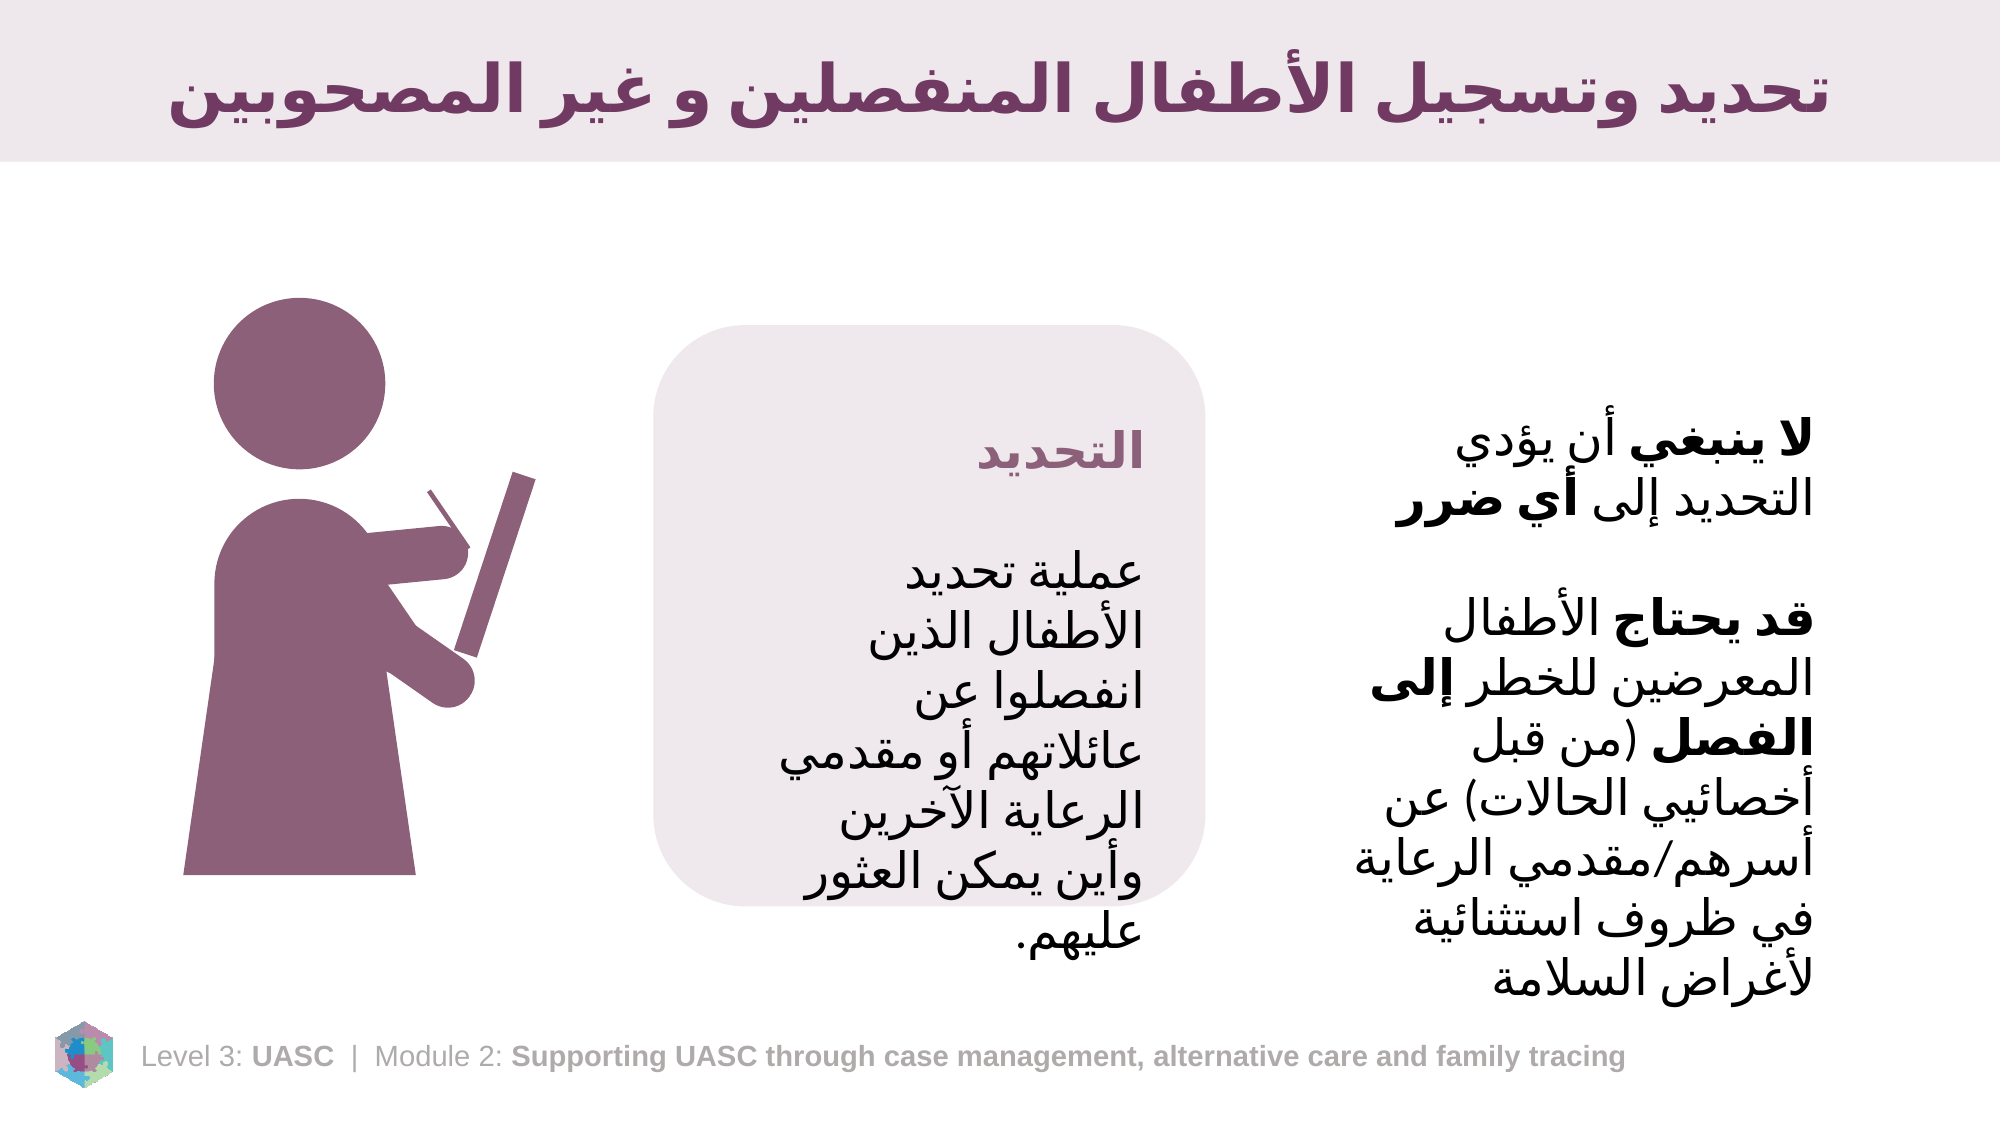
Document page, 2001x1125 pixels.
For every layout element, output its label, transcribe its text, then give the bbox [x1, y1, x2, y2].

title تحديد وتسجيل الأطفال المنفصلين و غير المصحوبين [137, 19, 1863, 163]
text_box لا ينبغي أن يؤدي التحديد إلى أي ضرر قد يحتاج الأطفال المعرضين للخطر إلى الفصل (من قبل أخصائيي الحالات) عن أسرهم/مقدمي الرعاية في ظروف استثنائية لأغراض السلامة [1310, 397, 1831, 1013]
picture [55, 1021, 113, 1088]
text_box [183, 297, 508, 876]
text_box التحديد عملية تحديد الأطفال الذين انفصلوا عن عائلاتهم أو مقدمي الرعاية الآخرين وأين يمكن العثور عليهم. [733, 411, 1160, 967]
text_box [651, 323, 1208, 908]
